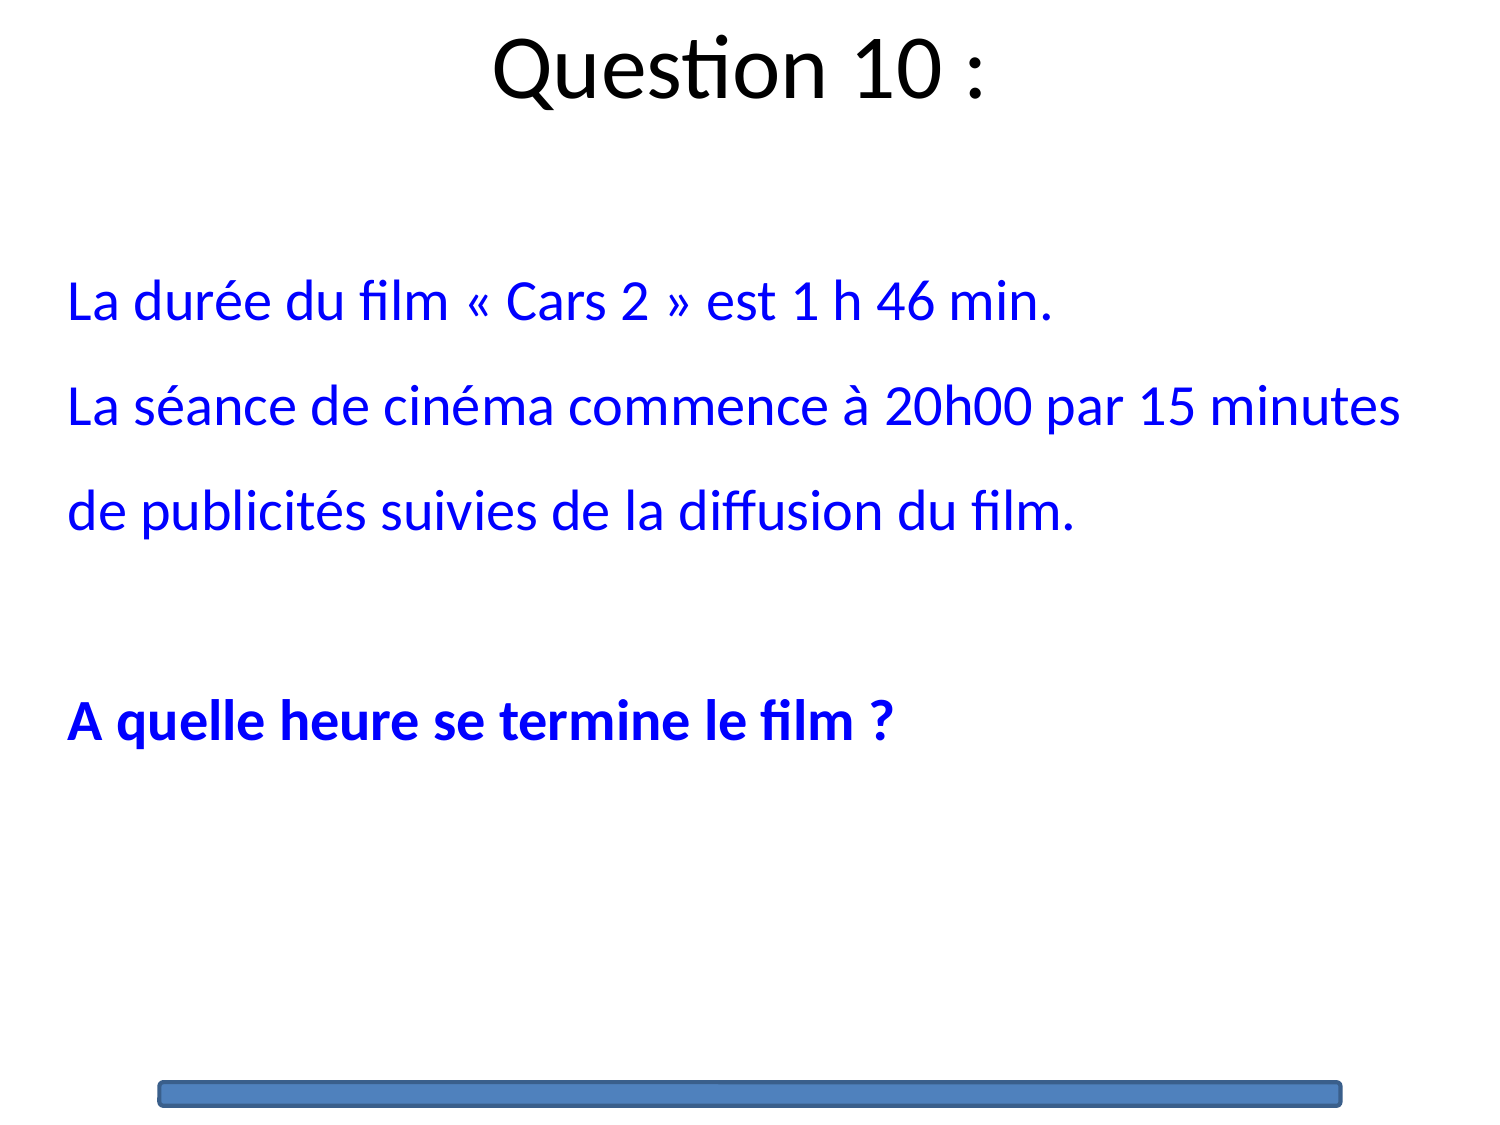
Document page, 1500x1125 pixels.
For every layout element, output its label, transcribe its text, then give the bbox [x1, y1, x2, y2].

text_box La durée du film « Cars 2 » est 1 h 46 min. La séance de cinéma commence à 20h00 par 15 minutes de publicités suivies de la diffusion du film. A quelle heure se termine le film ? [53, 219, 1459, 760]
text_box Question 10 : [64, 0, 1415, 188]
text_box [157, 1080, 1343, 1108]
